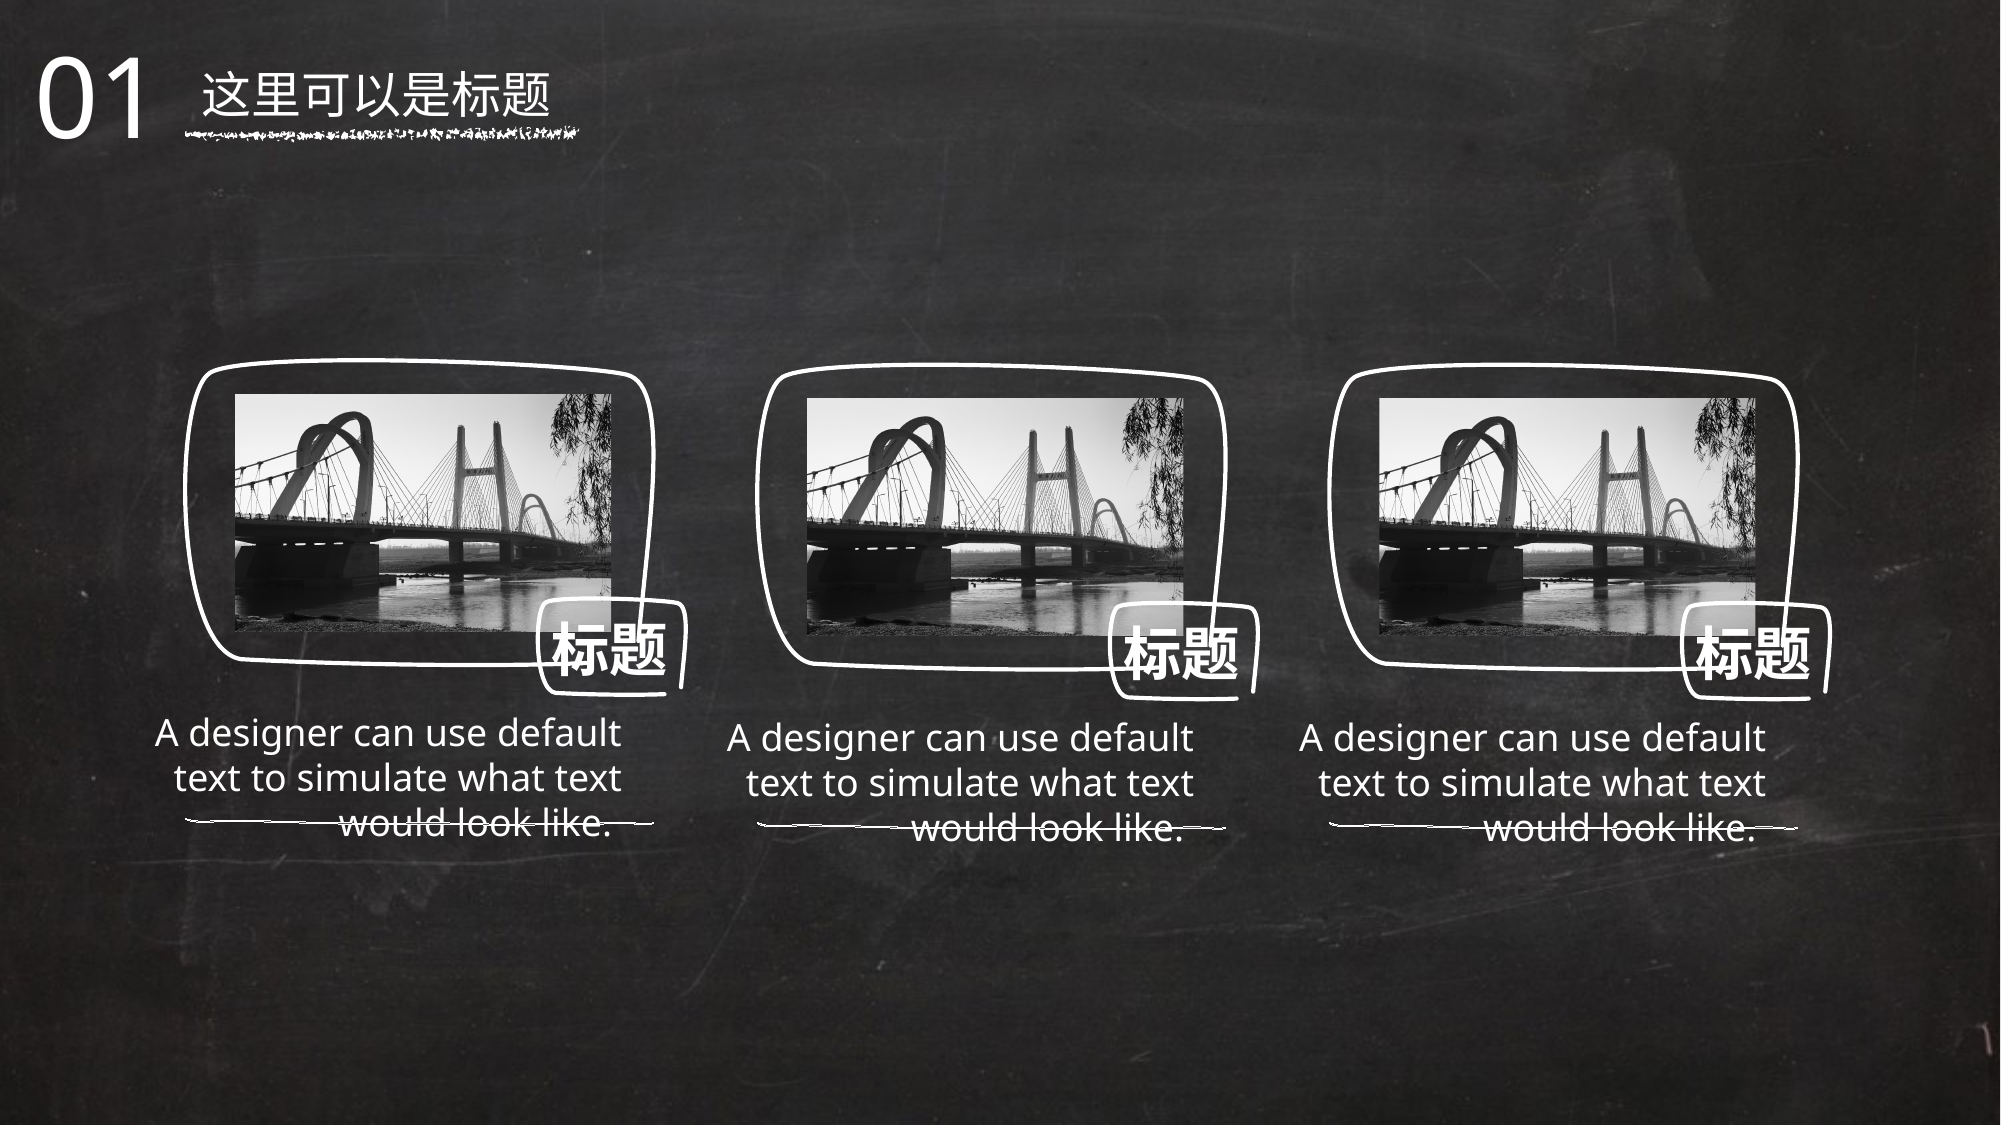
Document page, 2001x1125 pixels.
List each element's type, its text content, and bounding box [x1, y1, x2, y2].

text_box A designer can use default text to simulate what text would look like. [134, 701, 637, 852]
text_box [549, 691, 672, 696]
text_box [756, 363, 1227, 671]
text_box [1693, 695, 1818, 701]
text_box [1329, 822, 1798, 830]
text_box A designer can use default text to simulate what text would look like. [706, 706, 1210, 856]
picture [0, 0, 2001, 1125]
text_box [1328, 363, 1799, 671]
text_box [542, 597, 682, 605]
text_box 标题 [1674, 609, 1833, 695]
text_box [757, 822, 1226, 830]
text_box [185, 818, 654, 826]
text_box [1686, 601, 1826, 609]
text_box 标题 [1102, 609, 1261, 695]
text_box [184, 359, 655, 667]
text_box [19, 18, 580, 171]
text_box 标题 [530, 605, 689, 691]
text_box [1114, 601, 1254, 609]
text_box A designer can use default text to simulate what text would look like. [1278, 706, 1782, 856]
text_box [1121, 695, 1246, 701]
